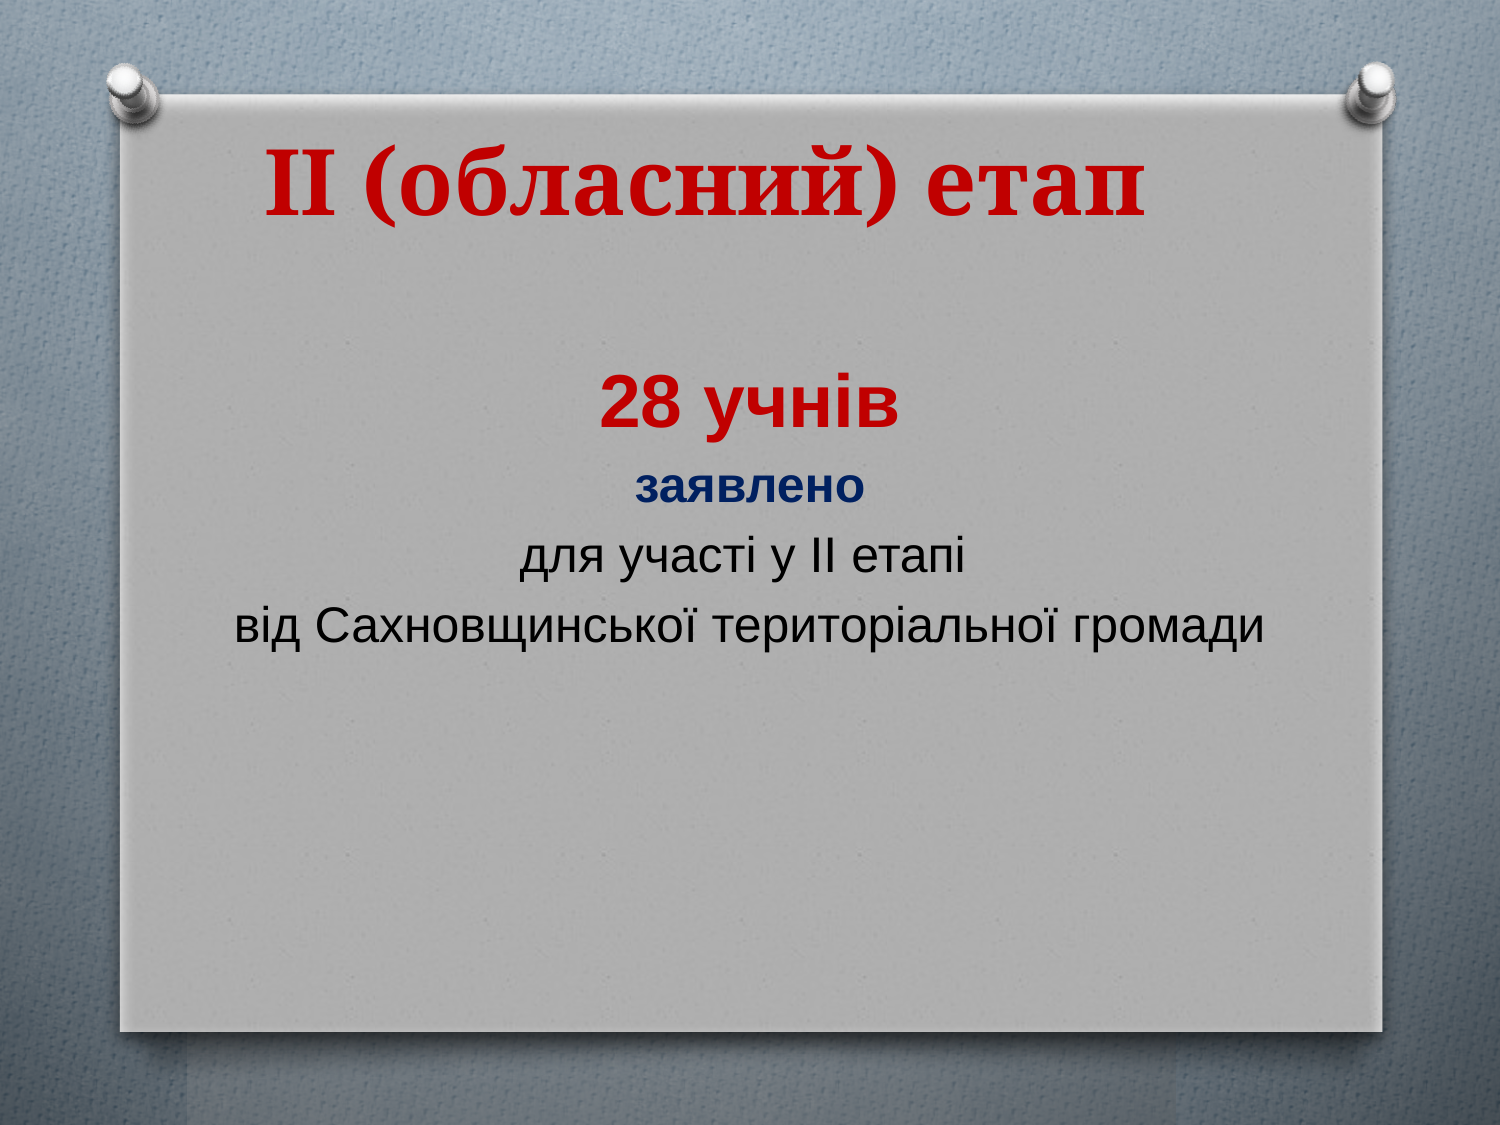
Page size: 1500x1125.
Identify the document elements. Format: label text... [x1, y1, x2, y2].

list 28 учнів заявлено для участі у ІІ етапі від Сахновщинської територіальної громади [88, 345, 1412, 1125]
title ІІ (обласний) етап [171, 101, 1240, 256]
picture [1317, 35, 1439, 156]
picture [75, 29, 198, 153]
